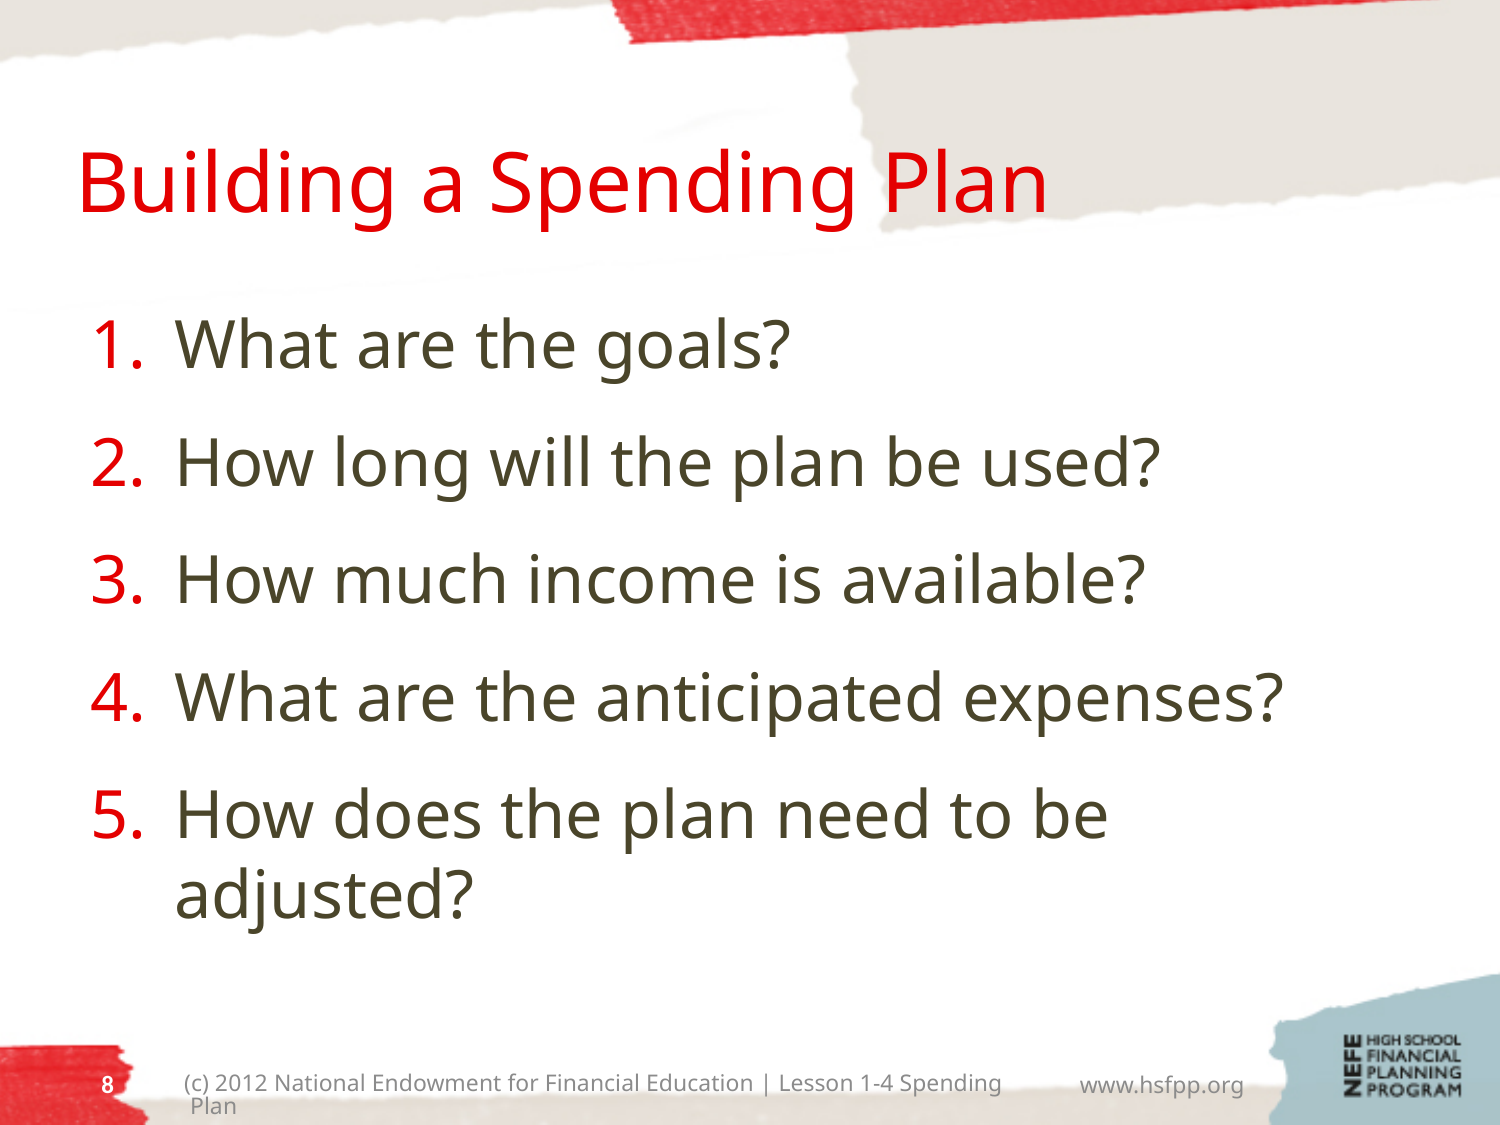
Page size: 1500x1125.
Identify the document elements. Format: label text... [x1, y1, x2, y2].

picture [0, 0, 1500, 1125]
slide_number www.hsfpp.org [1024, 1042, 1260, 1125]
title Building a Spending Plan [75, 78, 1425, 281]
list What are the goals? How long will the plan be used? How much income is available? What are the anticipated expenses? How does the plan need to be adjusted? [75, 294, 1425, 971]
footer (c) 2012 National Endowment for Financial Education | Lesson 1-4 Spending Plan [169, 1042, 1024, 1125]
slide_number 7 [75, 1042, 141, 1125]
